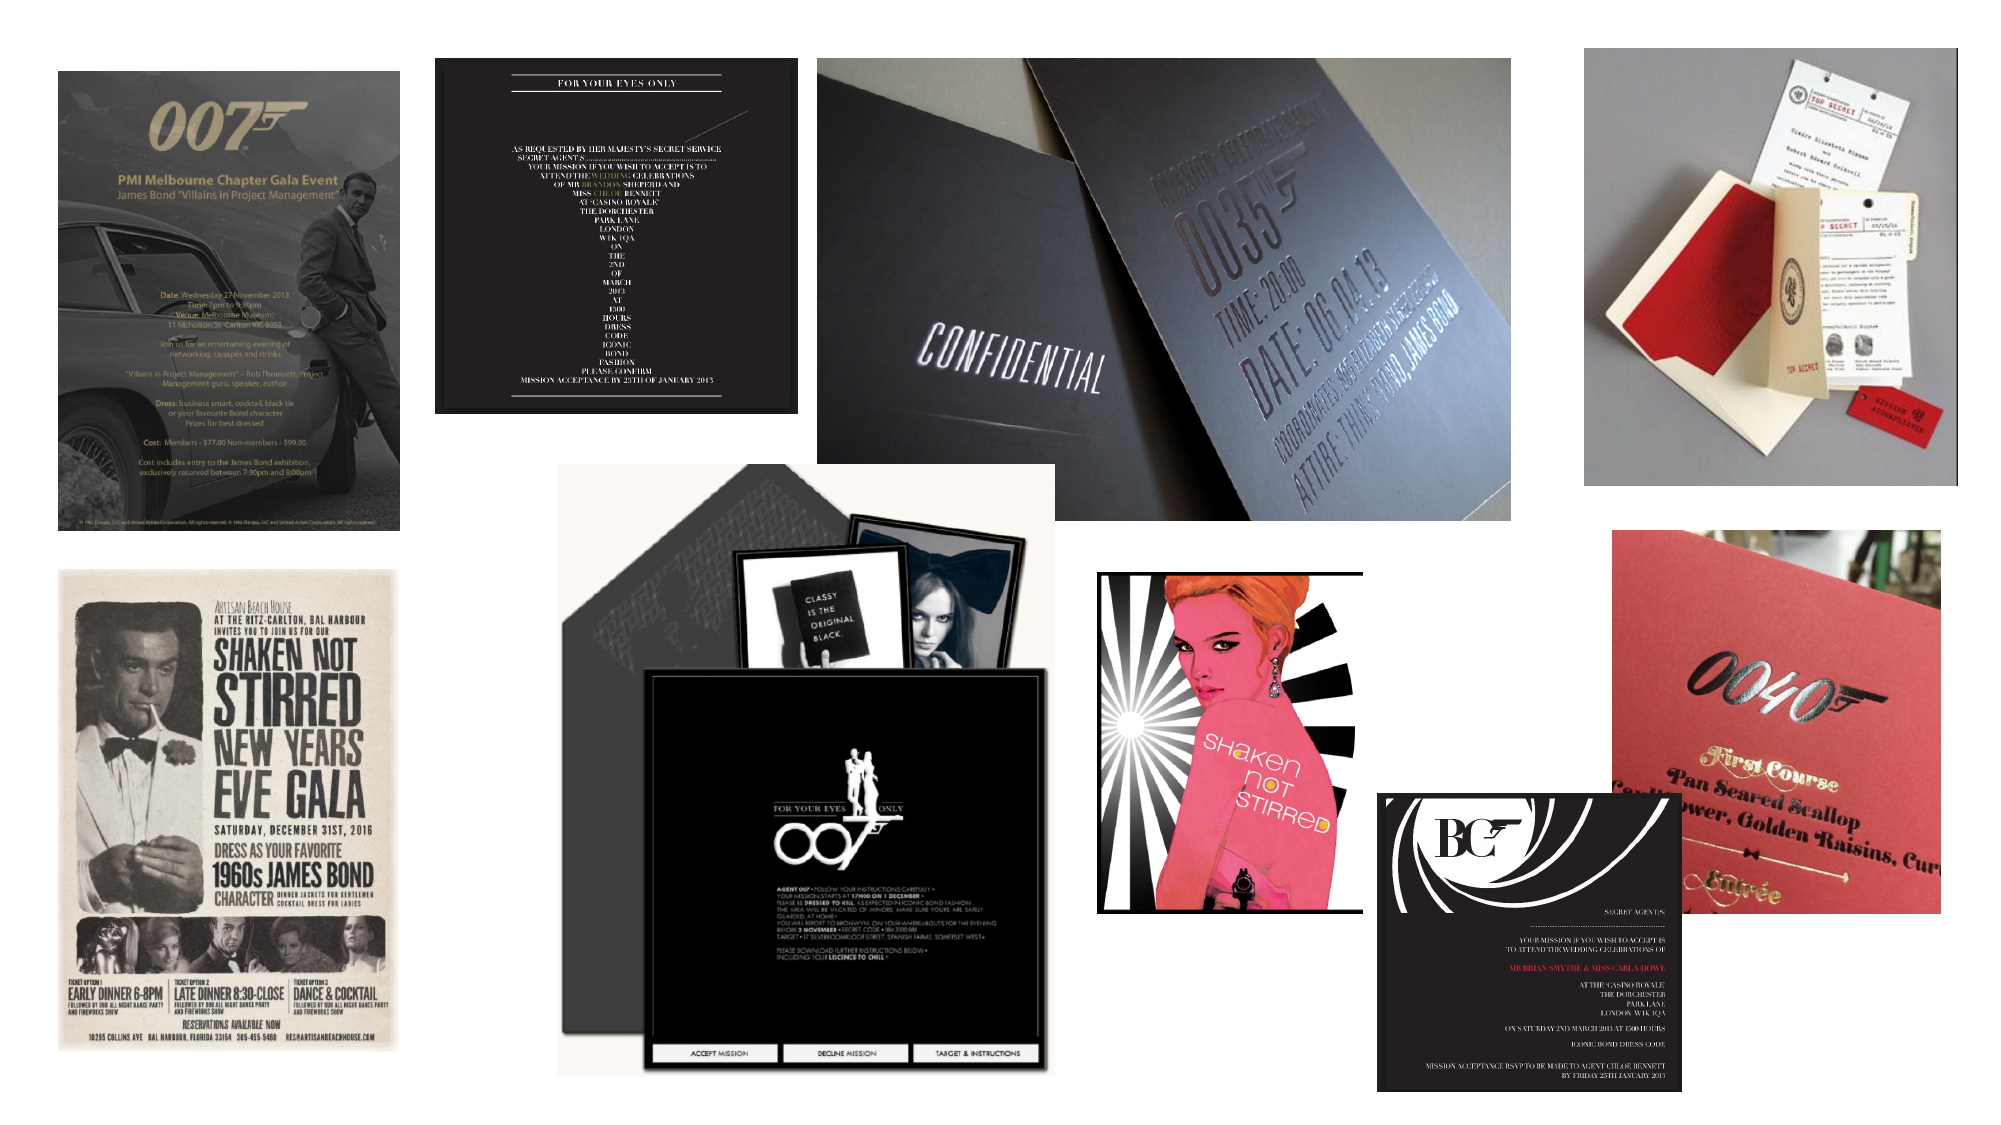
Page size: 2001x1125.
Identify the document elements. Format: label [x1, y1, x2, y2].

picture [1097, 572, 1363, 915]
picture [435, 58, 798, 414]
picture [58, 569, 399, 1052]
picture [1377, 530, 1941, 1093]
picture [1584, 48, 1958, 486]
picture [557, 58, 1511, 1076]
picture [58, 71, 400, 531]
